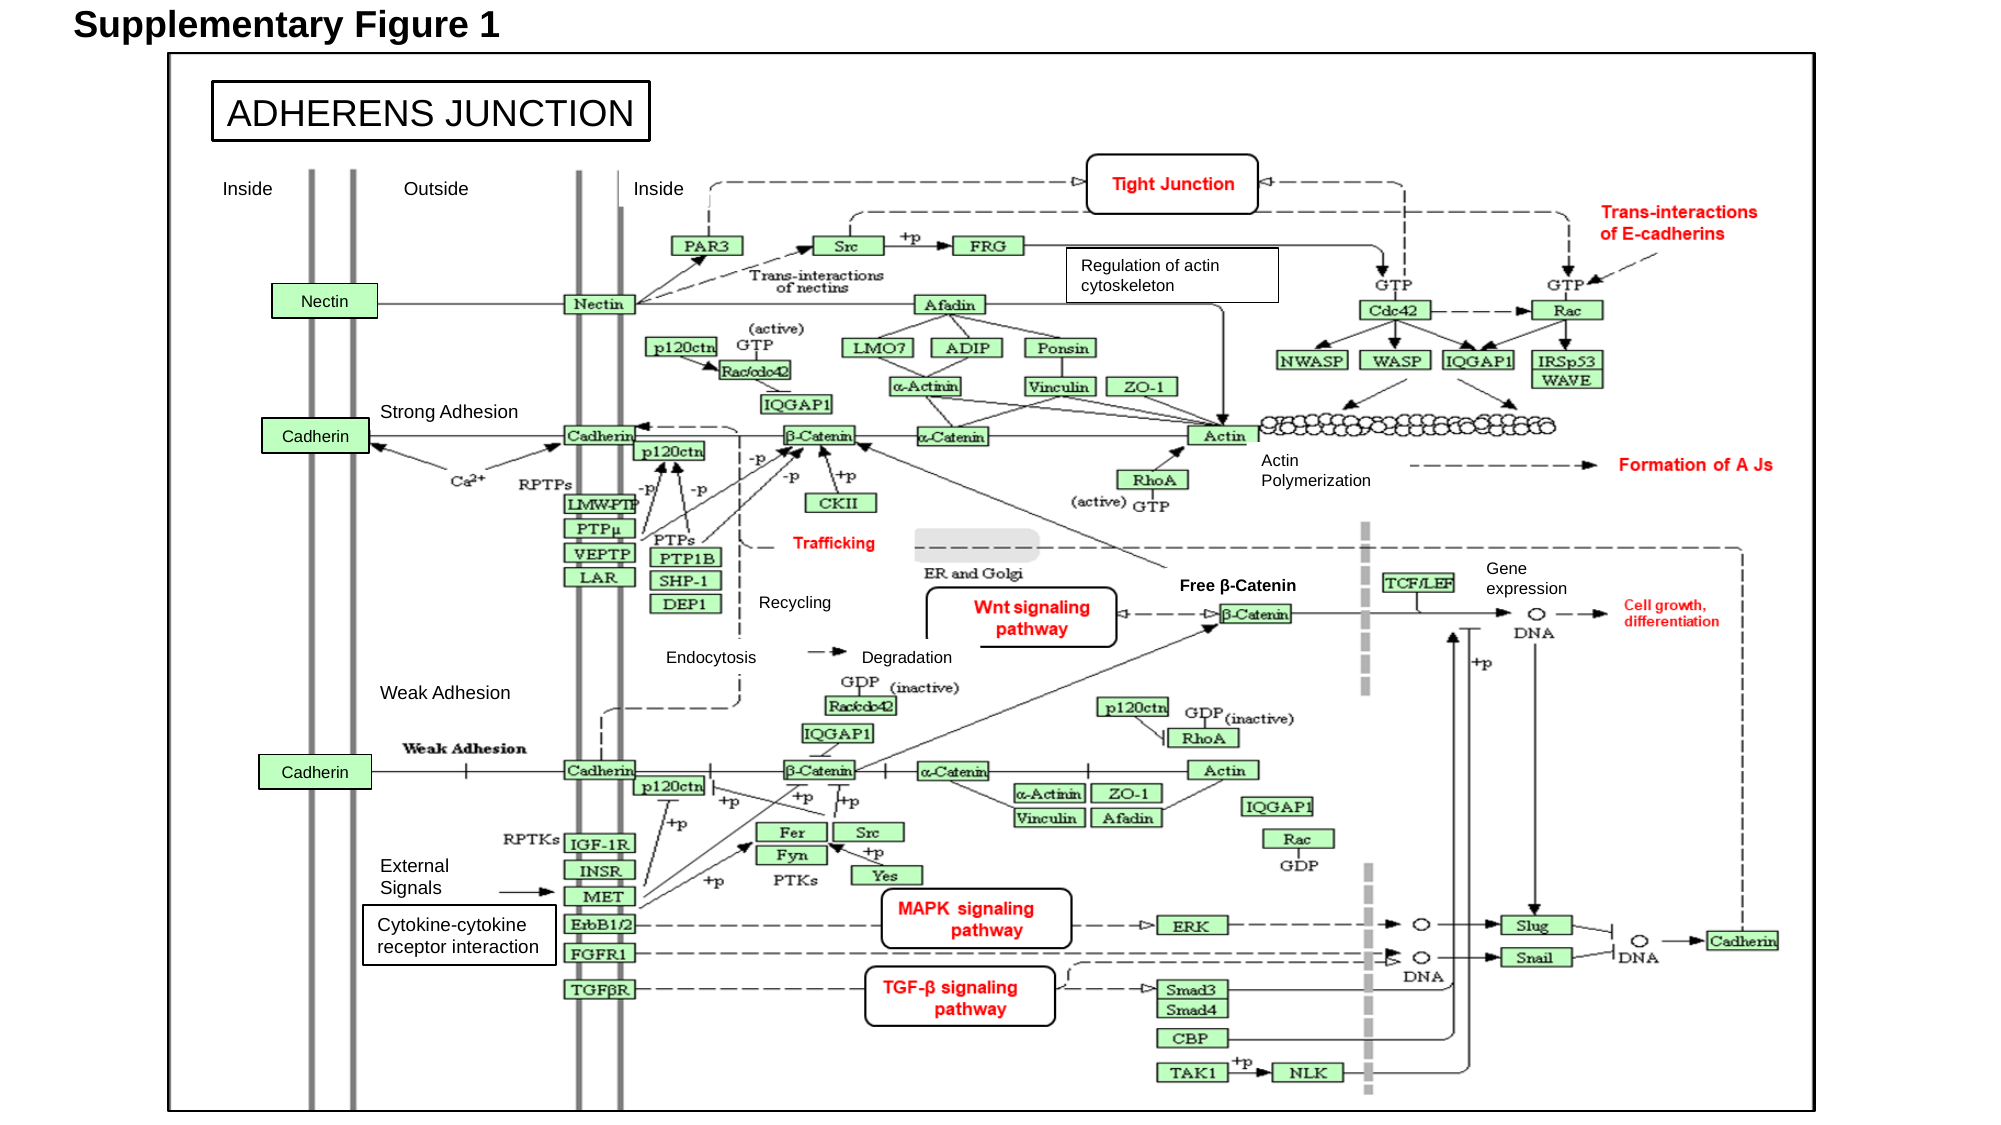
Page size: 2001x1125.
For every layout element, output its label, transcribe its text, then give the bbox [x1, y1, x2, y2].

text_box Supplementary Figure 1 [58, 0, 516, 53]
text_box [169, 53, 1814, 1110]
